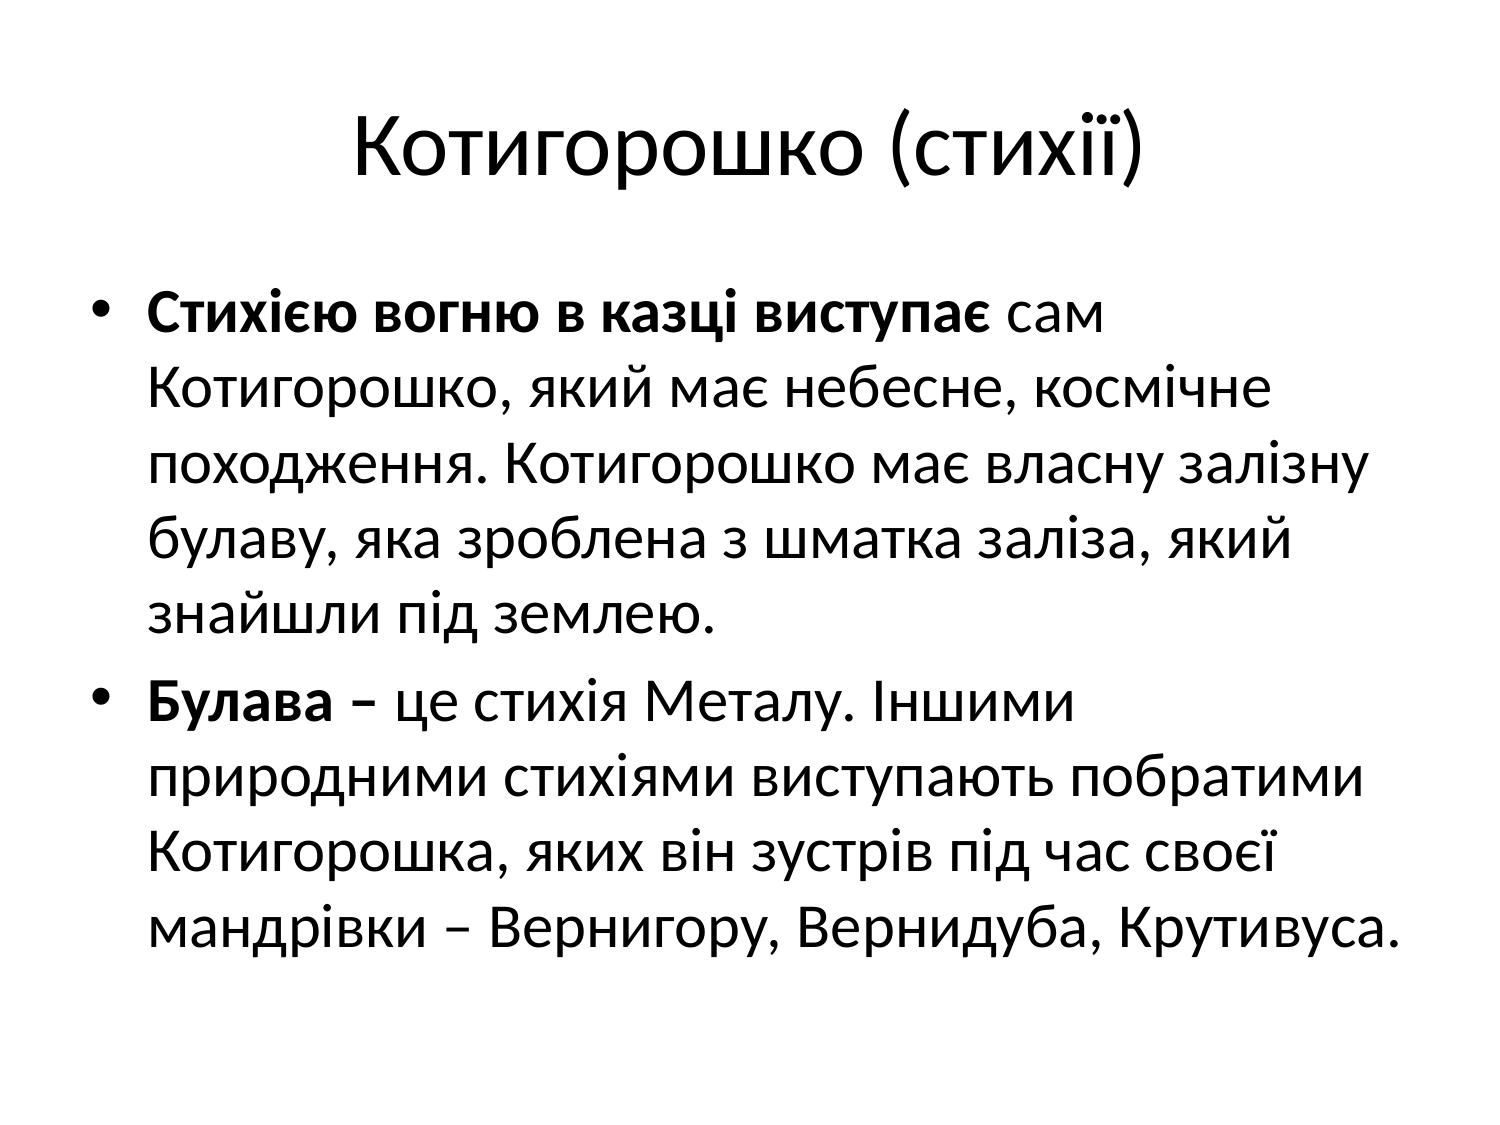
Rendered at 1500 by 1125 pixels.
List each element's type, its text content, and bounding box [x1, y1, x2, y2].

list Стихією вогню в казці виступає сам Котигорошко, який має небесне, космічне походження. Котигорошко має власну залізну булаву, яка зроблена з шматка заліза, який знайшли під землею. Булава – це стихія Металу. Іншими природними стихіями виступають побратими Котигорошка, яких він зустрів під час своєї мандрівки – Вернигору, Вернидуба, Крутивуса. [75, 262, 1425, 1005]
title Котигорошко (стихії) [75, 45, 1425, 233]
